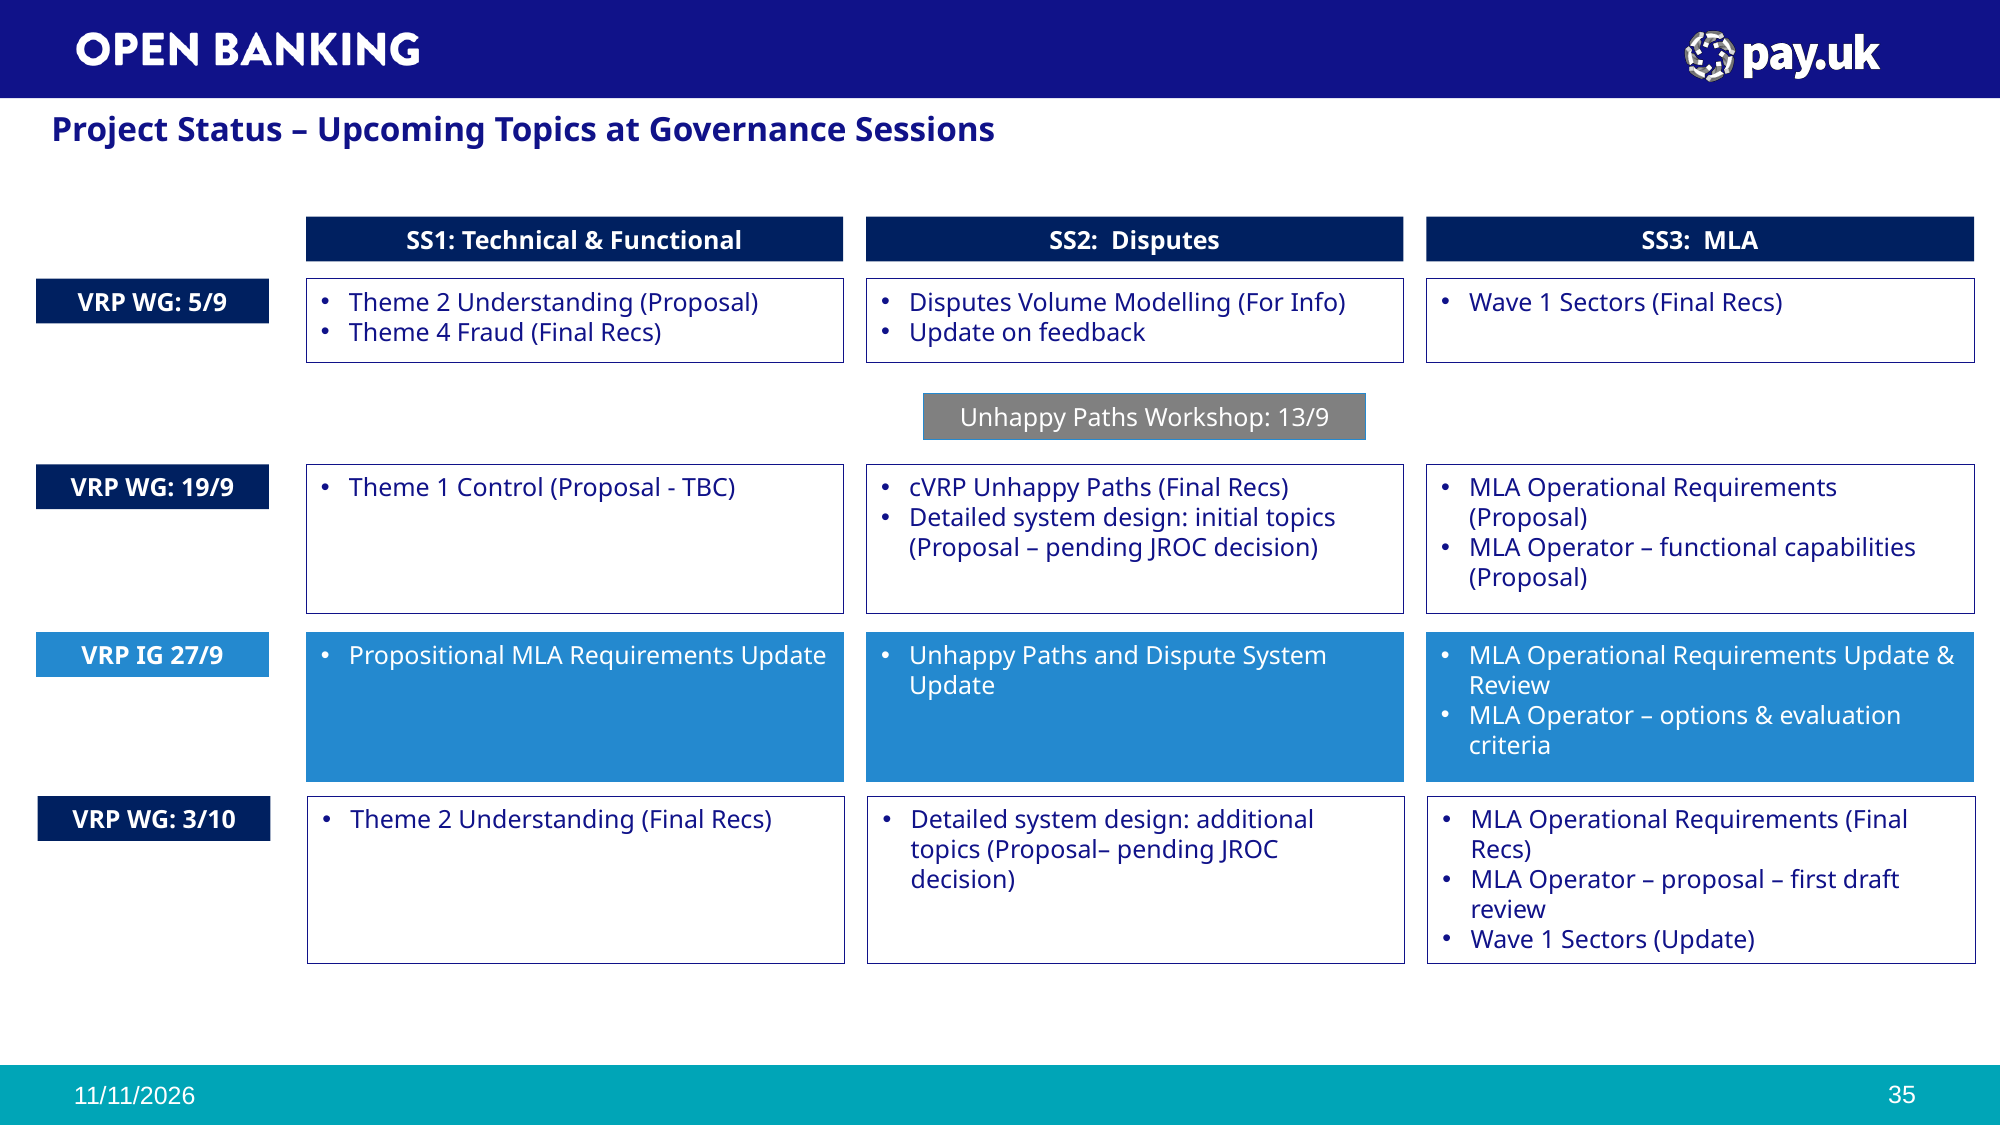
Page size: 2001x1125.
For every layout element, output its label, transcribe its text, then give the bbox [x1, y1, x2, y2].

text_box Wave 1 Sectors (Final Recs) [1426, 278, 1975, 363]
text_box Theme 2 Understanding (Final Recs) [307, 796, 845, 964]
picture [43, 0, 452, 99]
text_box VRP WG: 19/9 [36, 464, 269, 510]
footer [662, 1064, 1338, 1124]
text_box VRP WG: 5/9 [36, 278, 269, 324]
text_box VRP IG 27/9 [36, 632, 269, 677]
text_box MLA Operational Requirements (Final Recs) MLA Operator – proposal – first draft review Wave 1 Sectors (Update) [1427, 796, 1976, 964]
text_box VRP WG: 3/10 [37, 796, 271, 841]
text_box Disputes Volume Modelling (For Info) Update on feedback [866, 278, 1404, 363]
slide_number 35 [1412, 1064, 1932, 1124]
picture [1677, 19, 1887, 87]
text_box Theme 2 Understanding (Proposal) Theme 4 Fraud (Final Recs) [306, 278, 844, 363]
text_box Unhappy Paths Workshop: 13/9 [923, 393, 1366, 440]
text_box MLA Operational Requirements Update & Review MLA Operator – options & evaluation criteria [1426, 632, 1974, 782]
text_box Detailed system design: additional topics (Proposal– pending JROC decision) [867, 796, 1405, 964]
text_box SS3: MLA [1426, 216, 1975, 262]
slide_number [59, 1065, 509, 1125]
title Project Status – Upcoming Topics at Governance Sessions [36, 105, 1041, 154]
text_box Unhappy Paths and Dispute System Update [866, 632, 1404, 782]
text_box SS1: Technical & Functional [306, 216, 844, 262]
text_box SS2: Disputes [866, 216, 1404, 262]
text_box Theme 1 Control (Proposal - TBC) [306, 464, 844, 614]
text_box cVRP Unhappy Paths (Final Recs) Detailed system design: initial topics (Proposal – pending JROC decision) [866, 464, 1404, 614]
text_box Propositional MLA Requirements Update [306, 632, 844, 782]
text_box MLA Operational Requirements (Proposal) MLA Operator – functional capabilities (Proposal) [1426, 464, 1975, 614]
